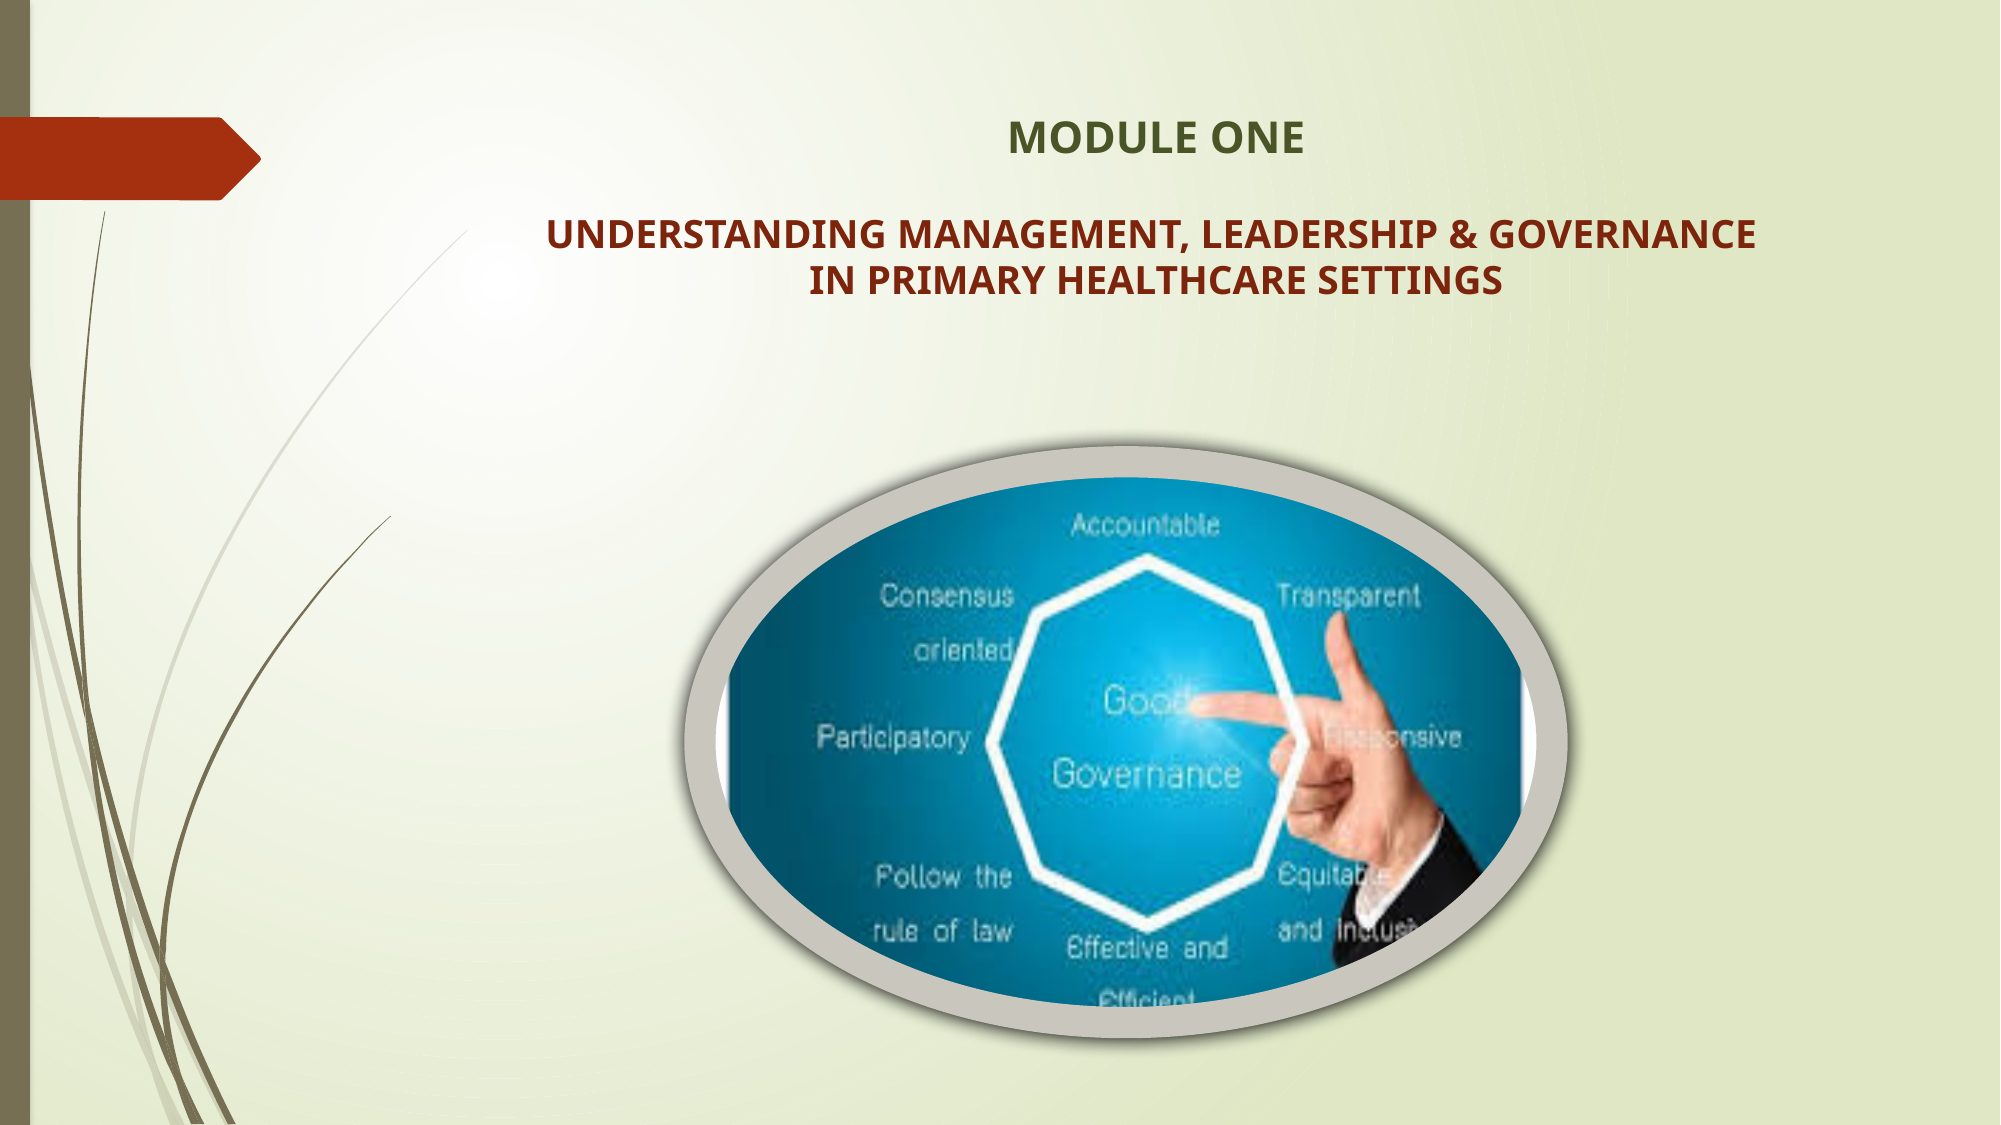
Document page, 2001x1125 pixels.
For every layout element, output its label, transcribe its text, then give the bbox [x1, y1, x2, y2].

title MODULE ONE UNDERSTANDING MANAGEMENT, LEADERSHIP & GOVERNANCE IN PRIMARY HEALTHCARE SETTINGS [425, 102, 1888, 313]
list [699, 461, 1553, 1023]
